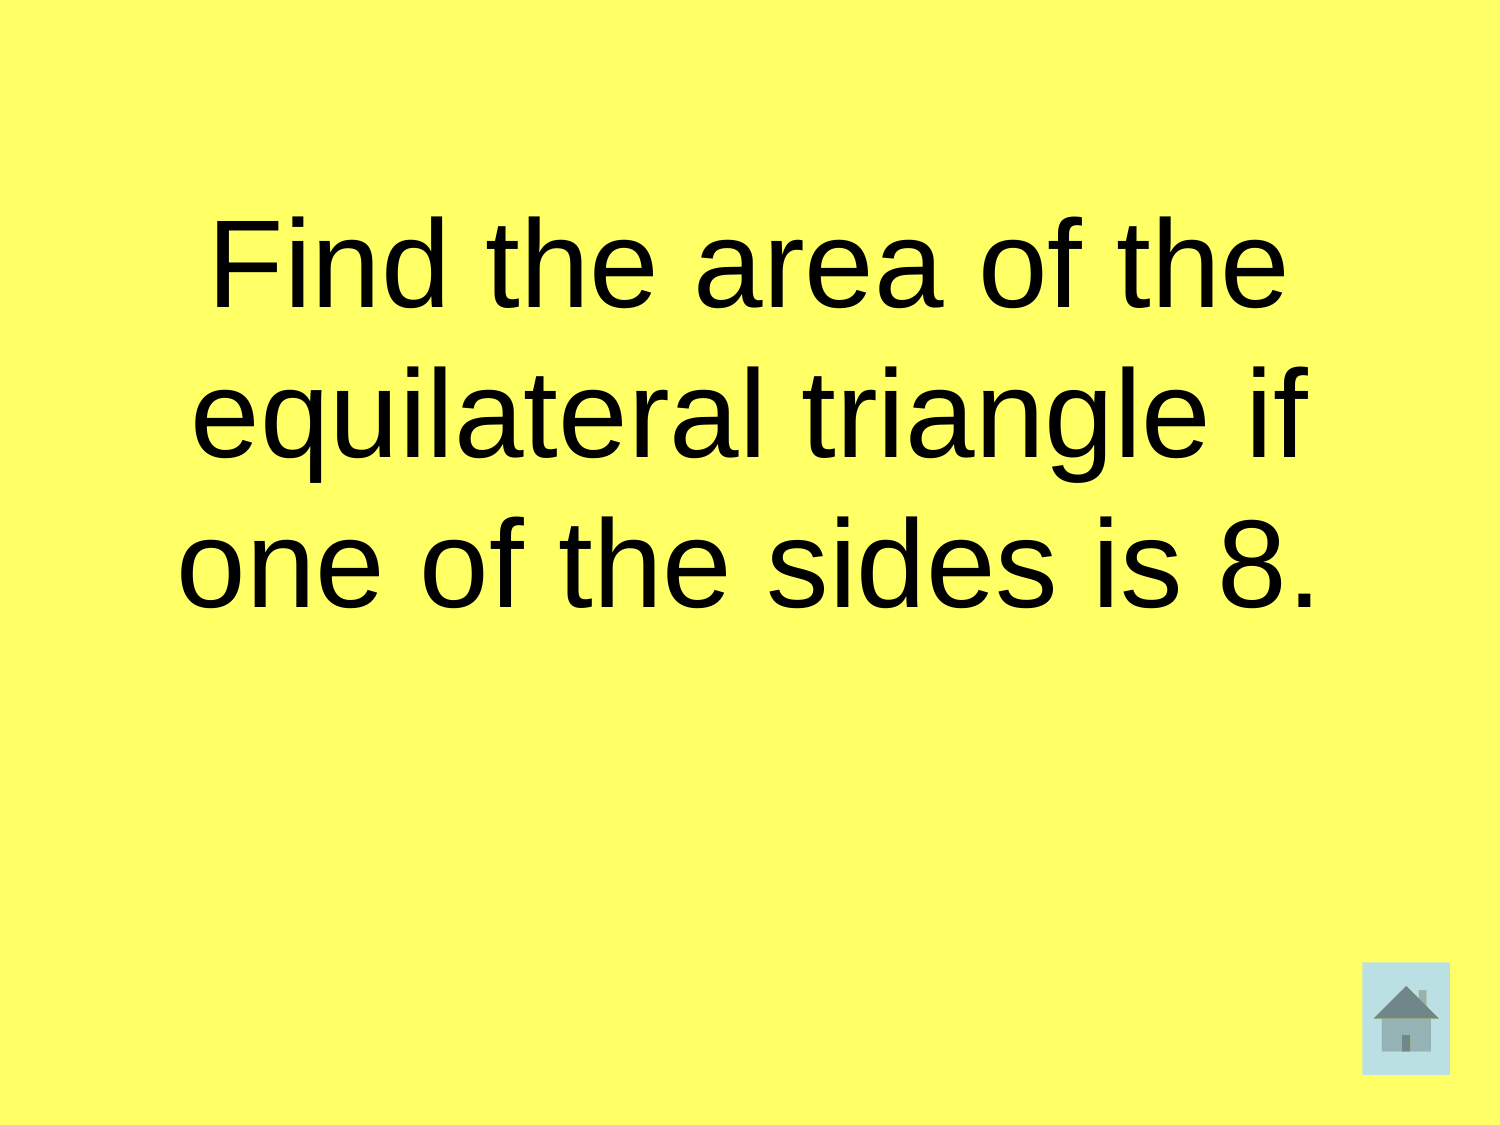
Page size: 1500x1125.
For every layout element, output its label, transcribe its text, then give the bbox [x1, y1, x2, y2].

text_box [1362, 962, 1450, 1075]
text_box Find the area of the equilateral triangle if one of the sides is 8. [137, 174, 1363, 640]
